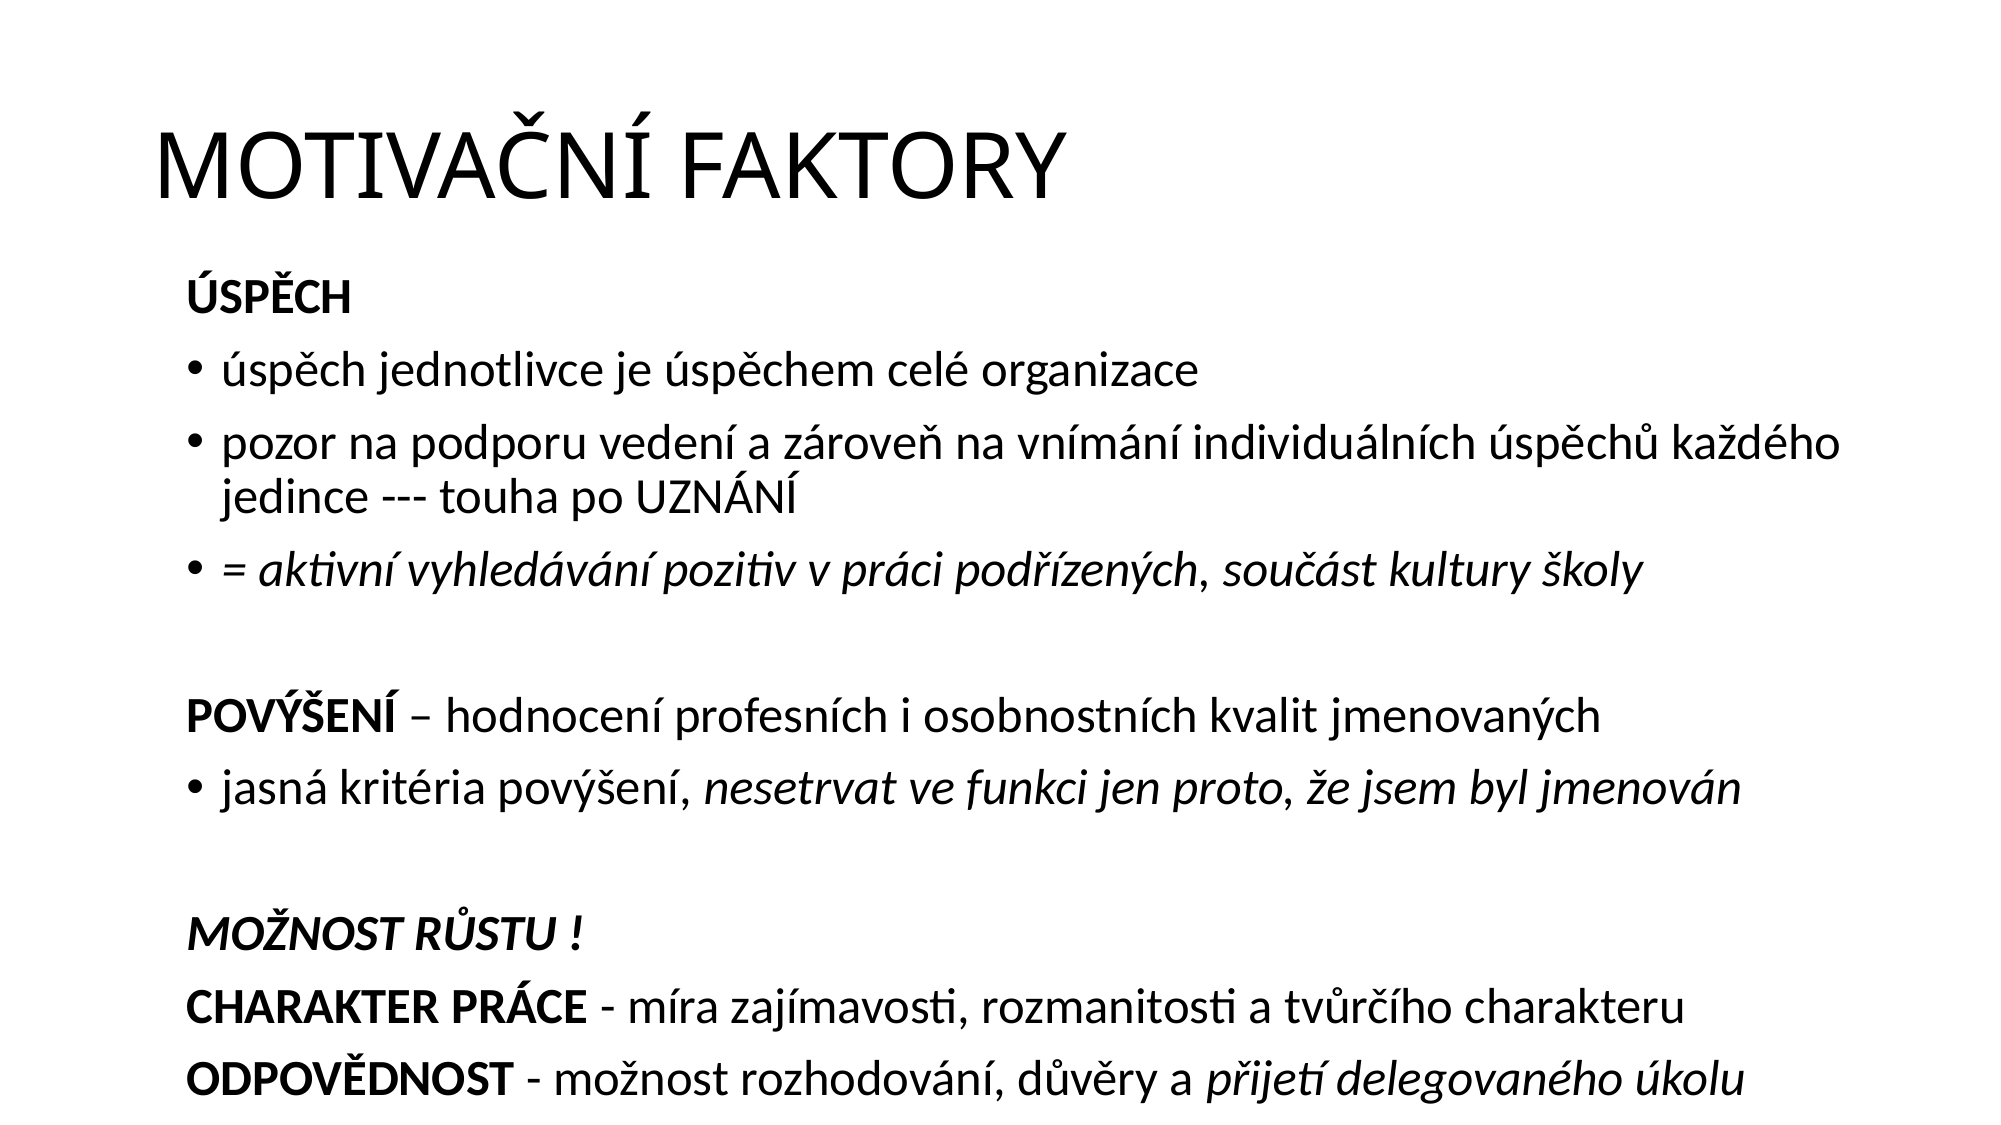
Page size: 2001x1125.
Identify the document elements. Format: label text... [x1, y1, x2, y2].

title MOTIVAČNÍ FAKTORY [137, 59, 1863, 278]
list ÚSPĚCH úspěch jednotlivce je úspěchem celé organizace pozor na podporu vedení a zároveň na vnímání individuálních úspěchů každého jedince --- touha po UZNÁNÍ = aktivní vyhledávání pozitiv v práci podřízených, součást kultury školy POVÝŠENÍ – hodnocení profesních i osobnostních kvalit jmenovaných jasná kritéria povýšení, nesetrvat ve funkci jen proto, že jsem byl jmenován MOŽNOST RŮSTU ! CHARAKTER PRÁCE - míra zajímavosti, rozmanitosti a tvůrčího charakteru ODPOVĚDNOST - možnost rozhodování, důvěry a přijetí delegovaného úkolu [171, 262, 1892, 1125]
